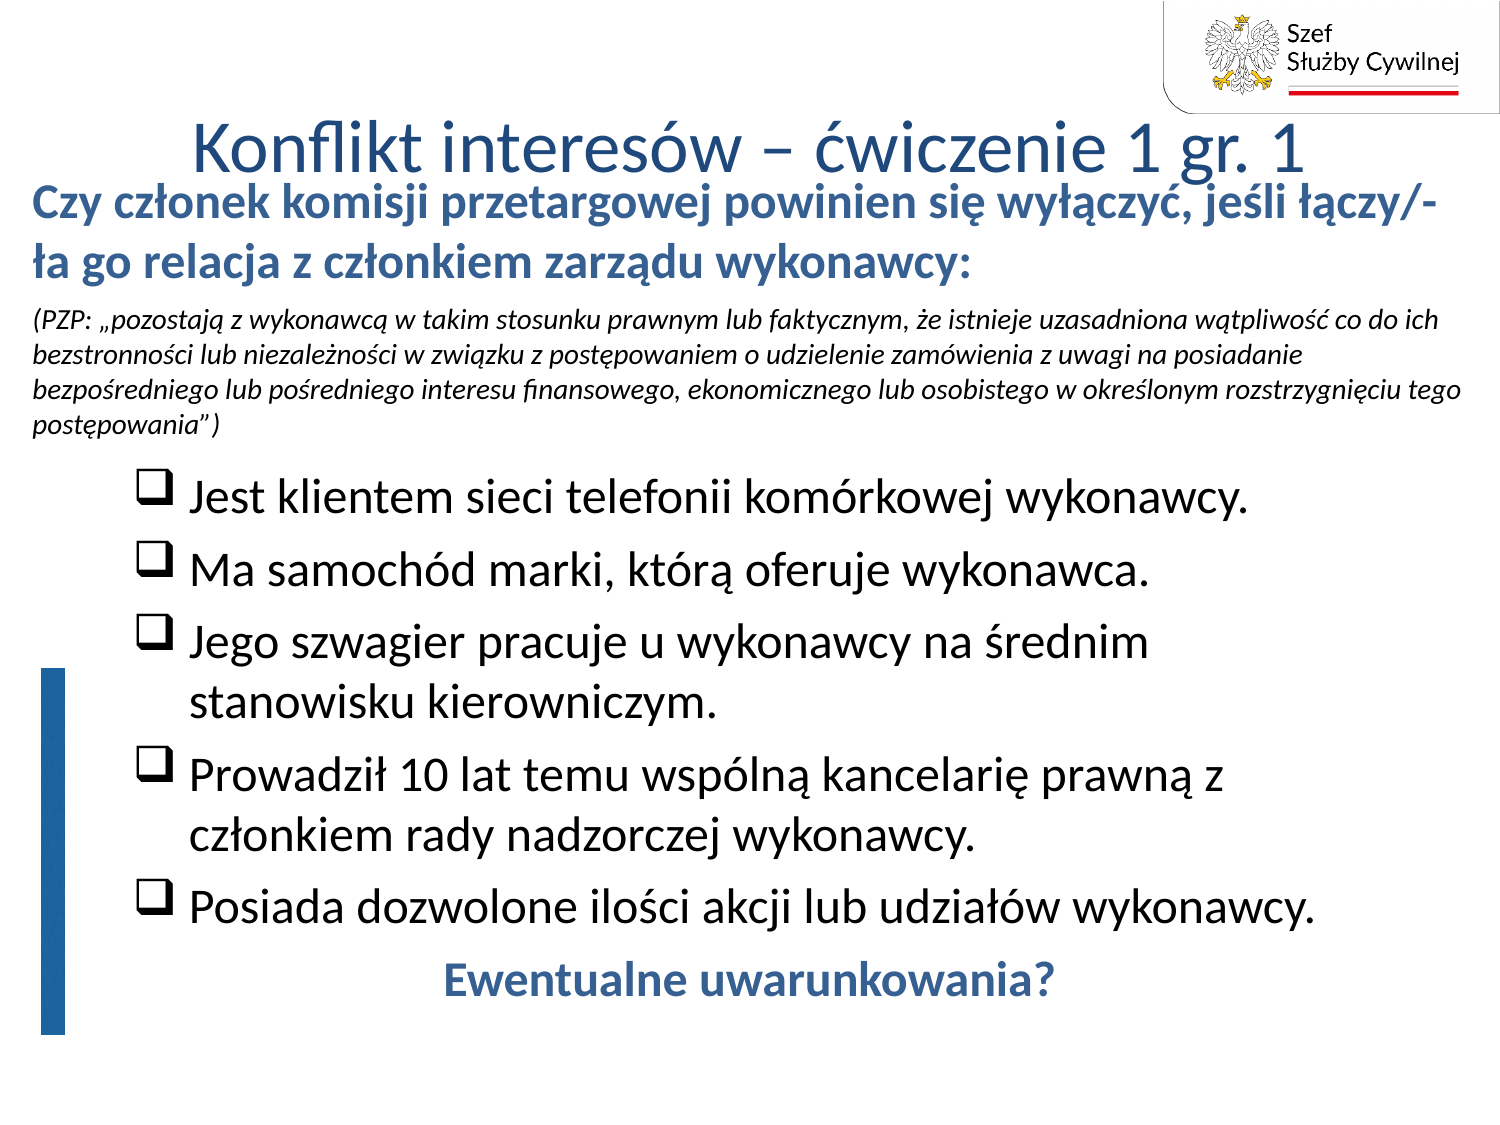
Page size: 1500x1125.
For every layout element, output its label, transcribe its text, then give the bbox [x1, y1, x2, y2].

text_box Czy członek komisji przetargowej powinien się wyłączyć, jeśli łączy/-ła go relacja z członkiem zarządu wykonawcy: (PZP: „pozostają z wykonawcą w takim stosunku prawnym lub faktycznym, że istnieje uzasadniona wątpliwość co do ich bezstronności lub niezależności w związku z postępowaniem o udzielenie zamówienia z uwagi na posiadanie bezpośredniego lub pośredniego interesu finansowego, ekonomicznego lub osobistego w określonym rozstrzygnięciu tego postępowania”) [17, 160, 1483, 501]
picture [41, 668, 65, 1035]
title Konflikt interesów – ćwiczenie 1 gr. 1 [100, 90, 1400, 160]
text_box Jest klientem sieci telefonii komórkowej wykonawcy. Ma samochód marki, którą oferuje wykonawca. Jego szwagier pracuje u wykonawcy na średnim stanowisku kierowniczym. Prowadził 10 lat temu wspólną kancelarię prawną z członkiem rady nadzorczej wykonawcy. Posiada dozwolone ilości akcji lub udziałów wykonawcy. Ewentualne uwarunkowania? [117, 501, 1382, 1014]
picture [1163, 0, 1500, 114]
